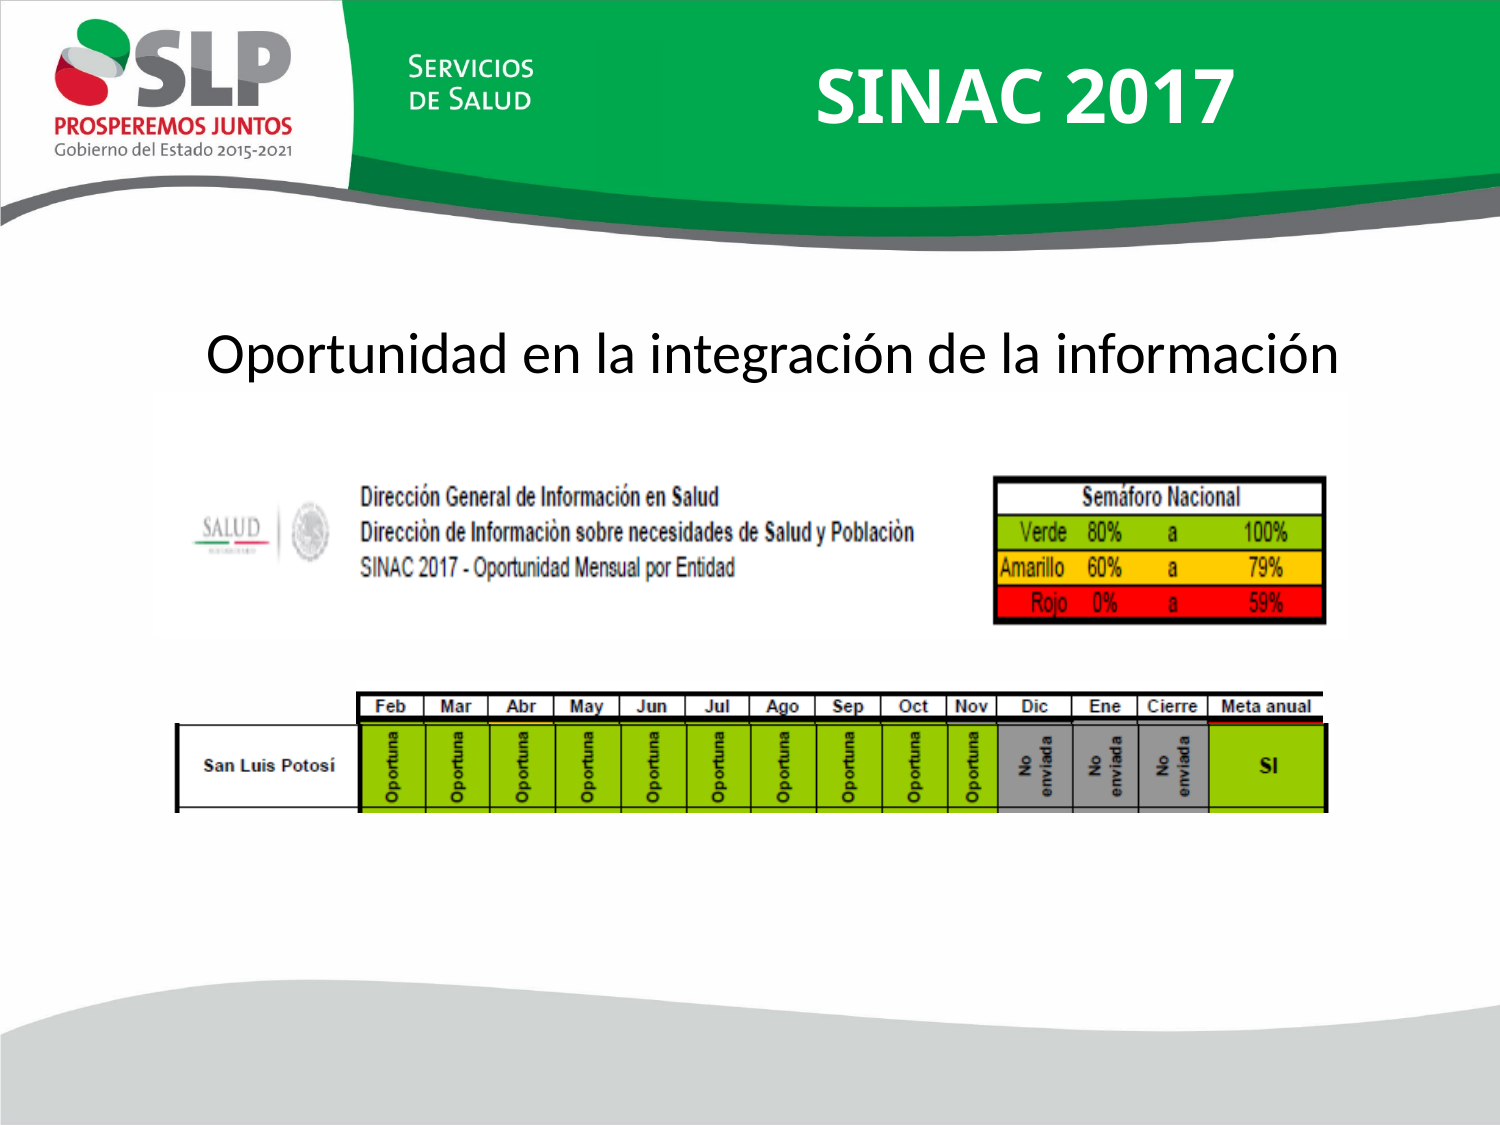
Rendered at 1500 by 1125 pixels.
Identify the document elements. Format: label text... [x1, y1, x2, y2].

text_box Oportunidad en la integración de la información [199, 307, 1369, 393]
picture [0, 0, 1500, 1125]
text_box SINAC 2017 [646, 33, 1406, 167]
